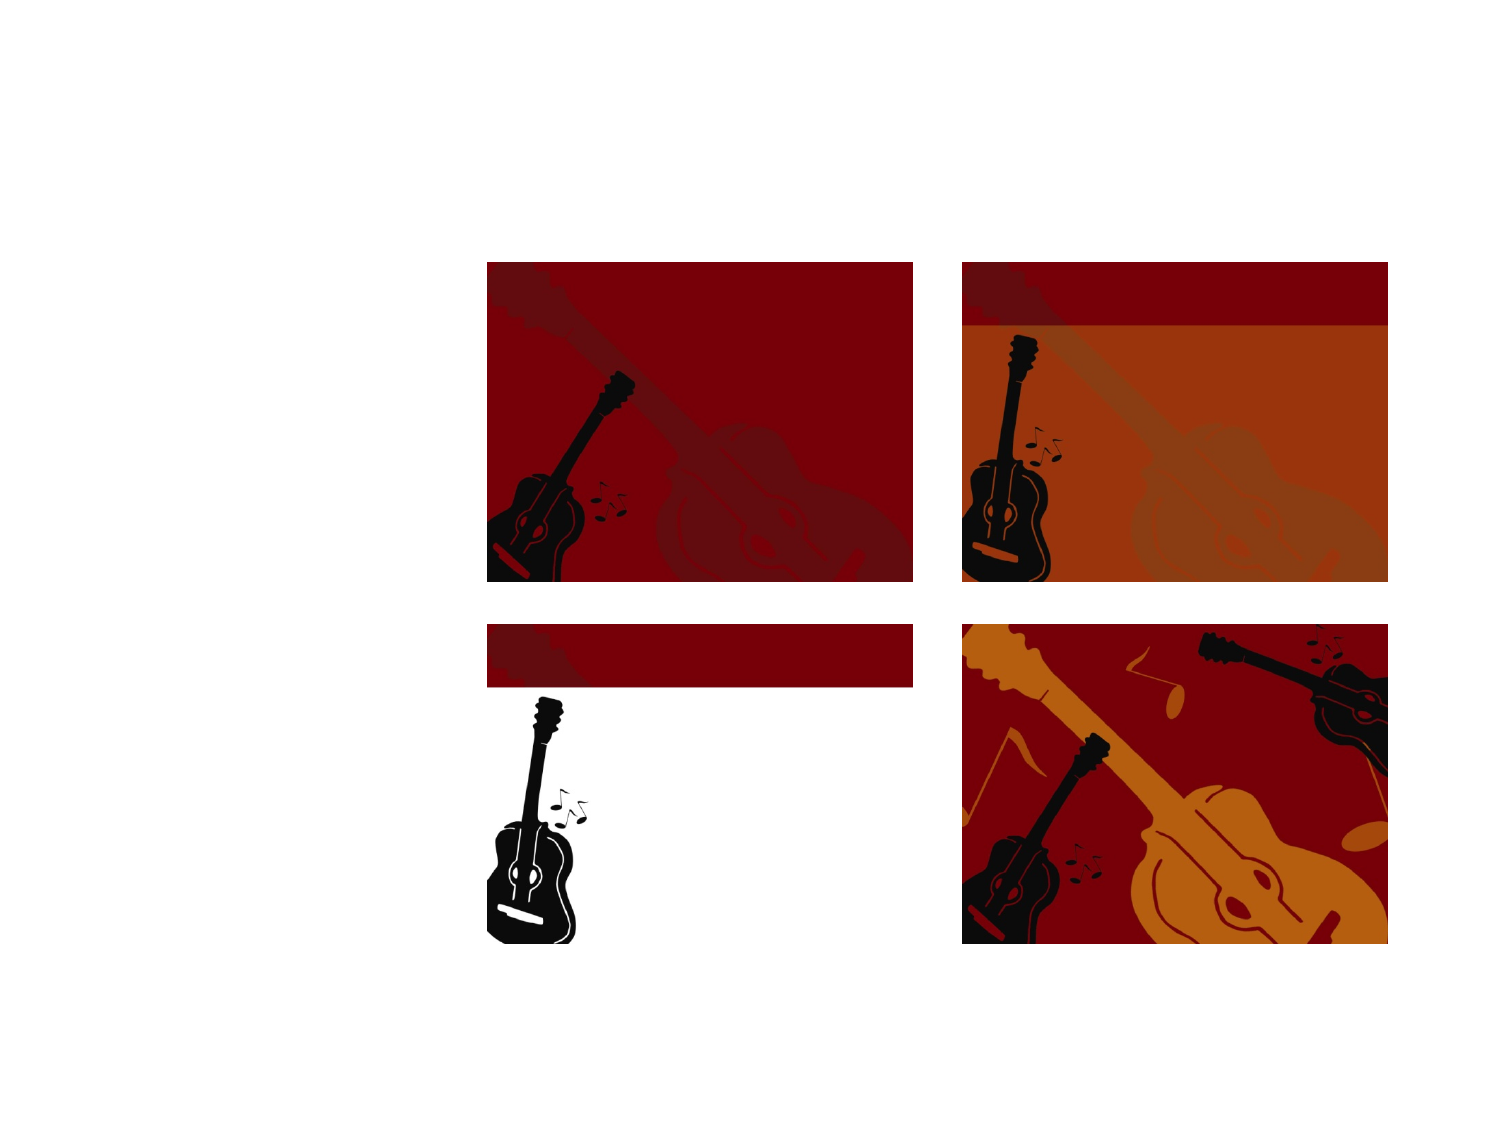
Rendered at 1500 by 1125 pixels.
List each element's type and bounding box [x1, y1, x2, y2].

picture [487, 624, 913, 944]
picture [962, 262, 1388, 582]
picture [962, 624, 1388, 944]
picture [487, 262, 913, 582]
